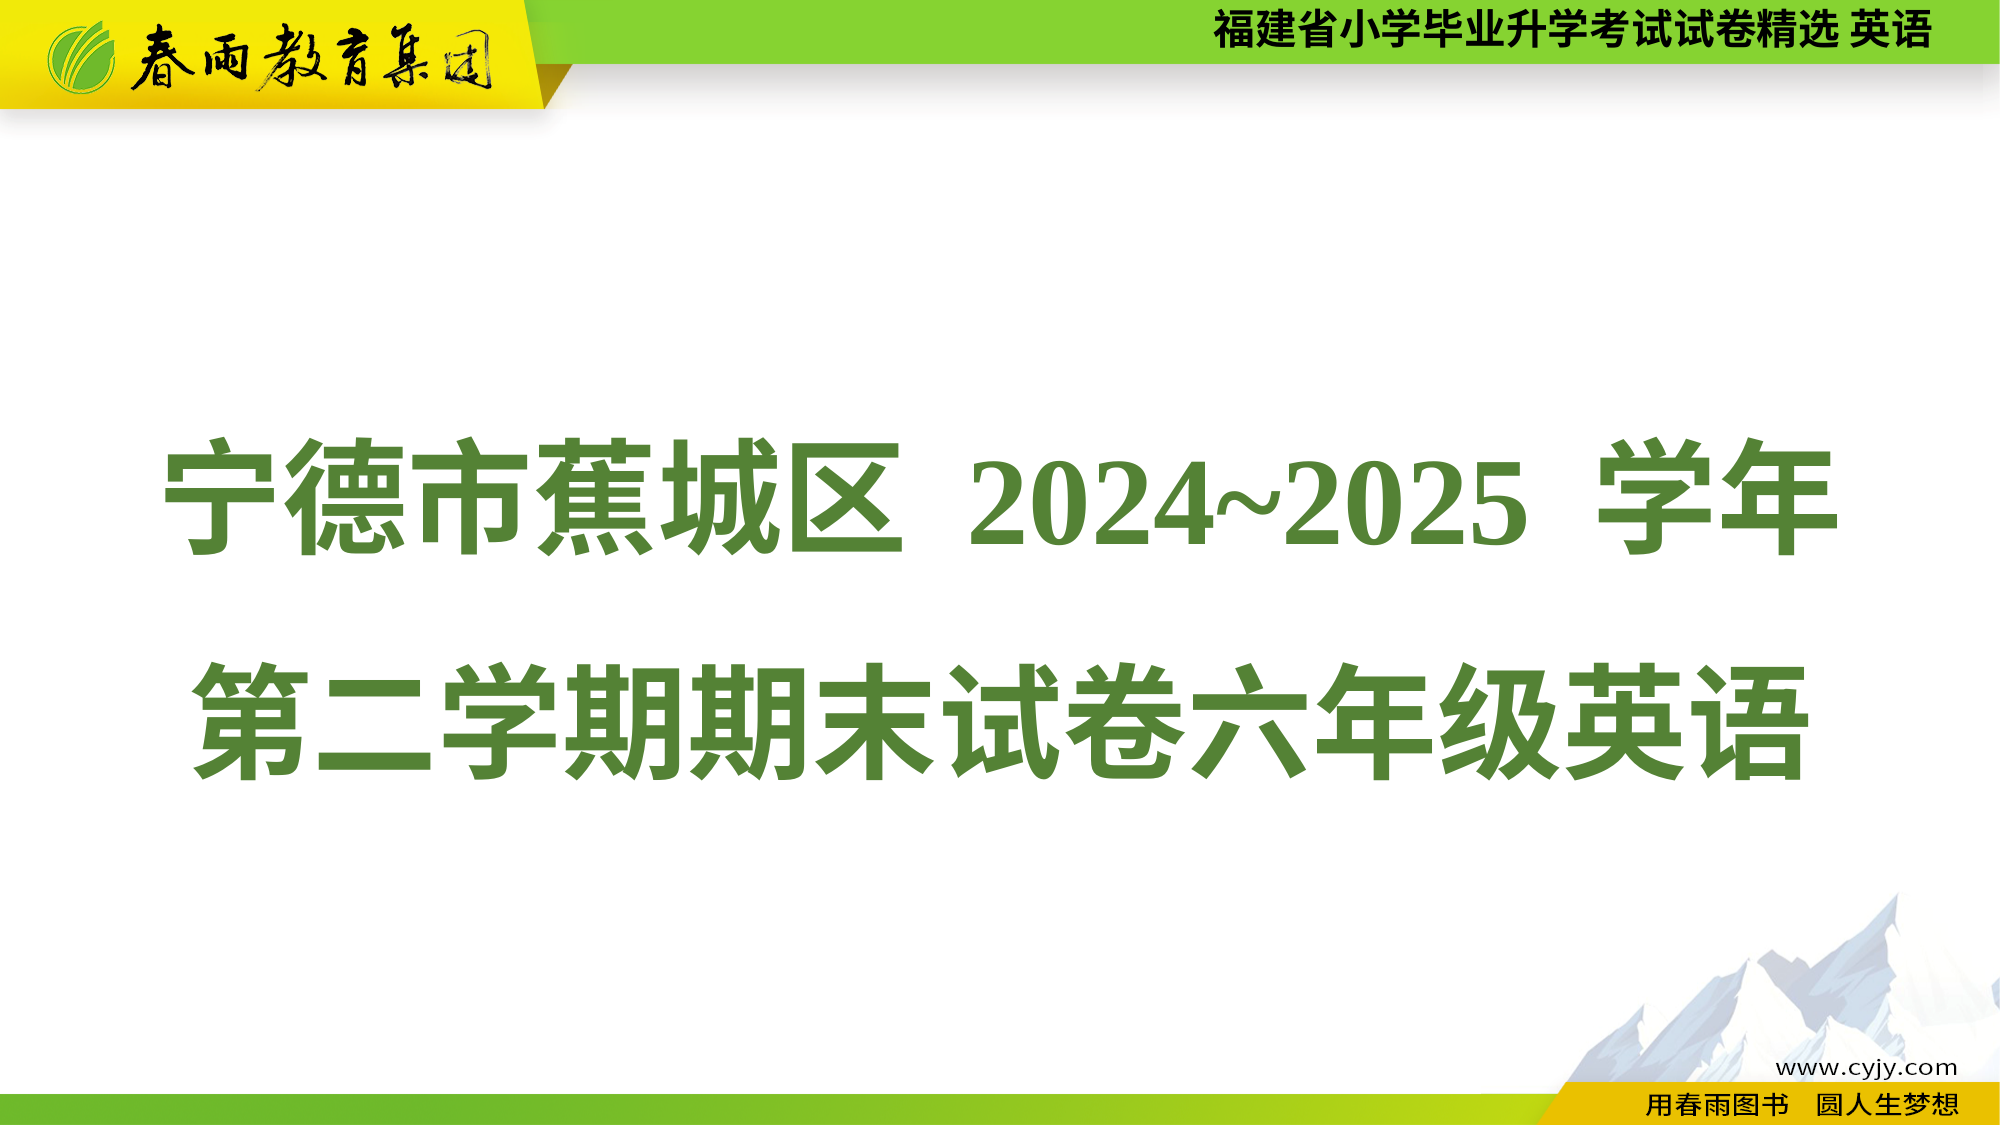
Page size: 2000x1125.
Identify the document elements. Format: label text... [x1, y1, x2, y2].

picture [0, 802, 2000, 1125]
text_box 宁德市蕉城区 2024~2025 学年 第二学期期末试卷六年级英语 [0, 337, 2000, 802]
picture [0, 0, 2000, 337]
